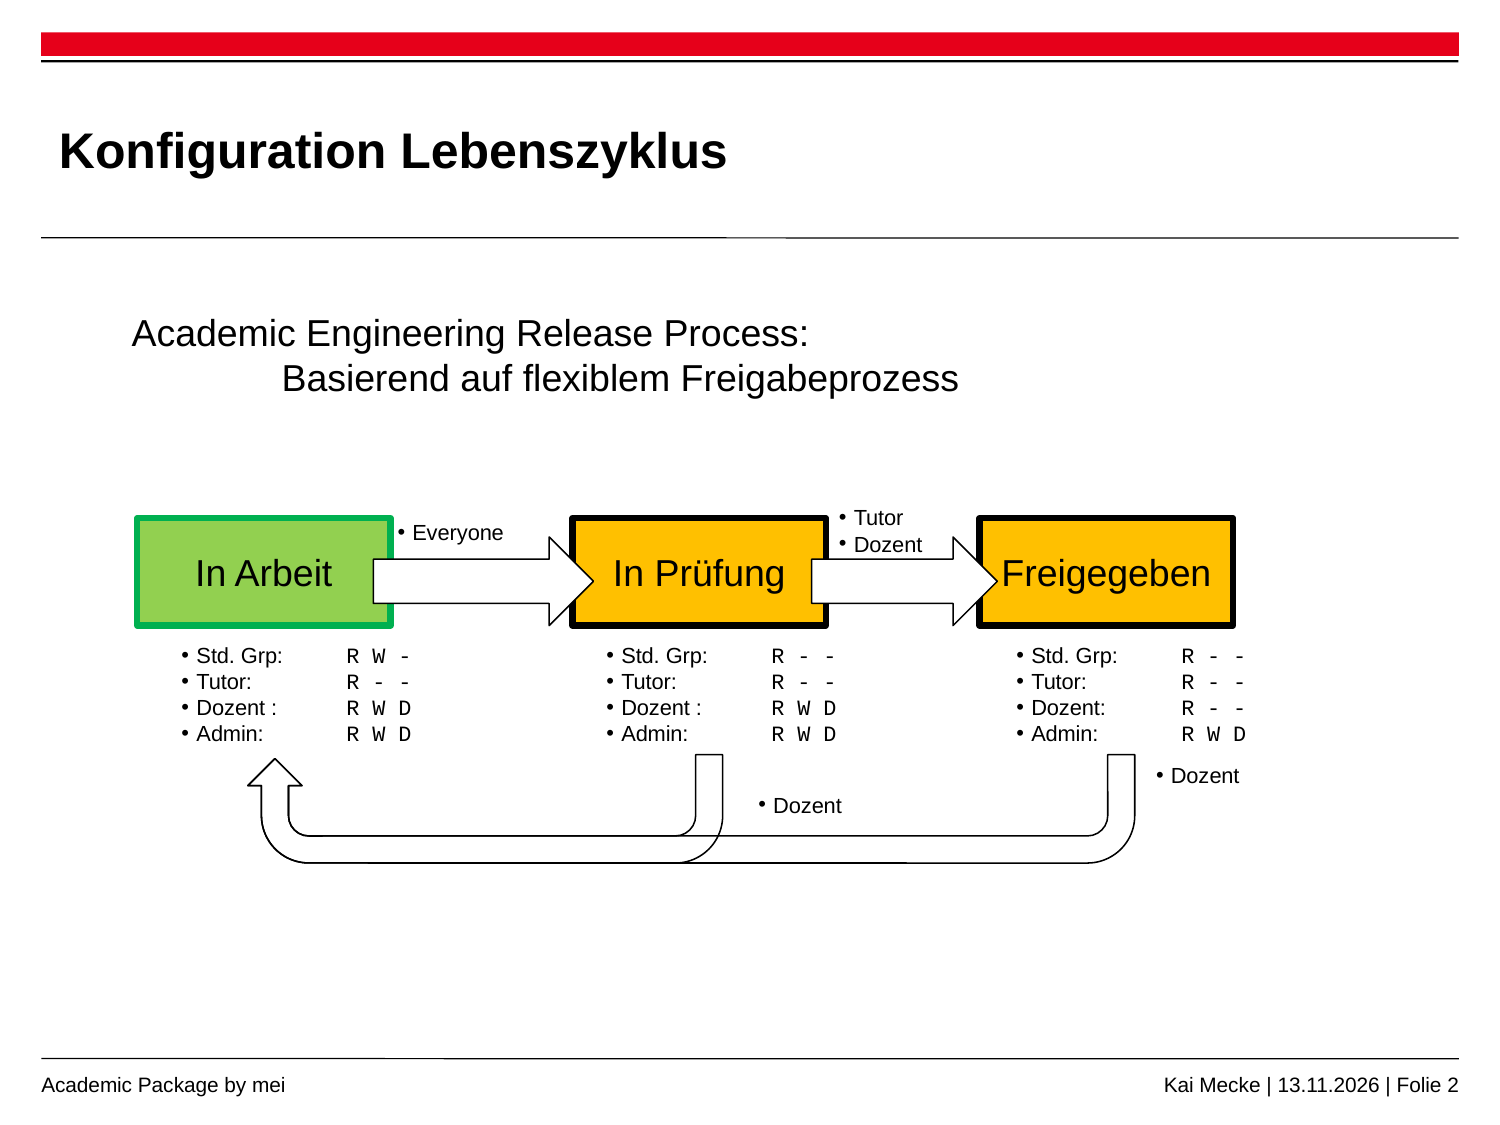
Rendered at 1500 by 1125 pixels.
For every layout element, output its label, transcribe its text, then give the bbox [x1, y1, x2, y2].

footer Kai Mecke | 21.11.2017 | Folie 2 [1084, 1071, 1459, 1106]
title Konfiguration Lebenszyklus [58, 79, 1187, 218]
text_box Academic Engineering Release Process: Basierend auf flexiblem Freigabeprozess [116, 301, 975, 406]
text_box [136, 495, 1265, 864]
